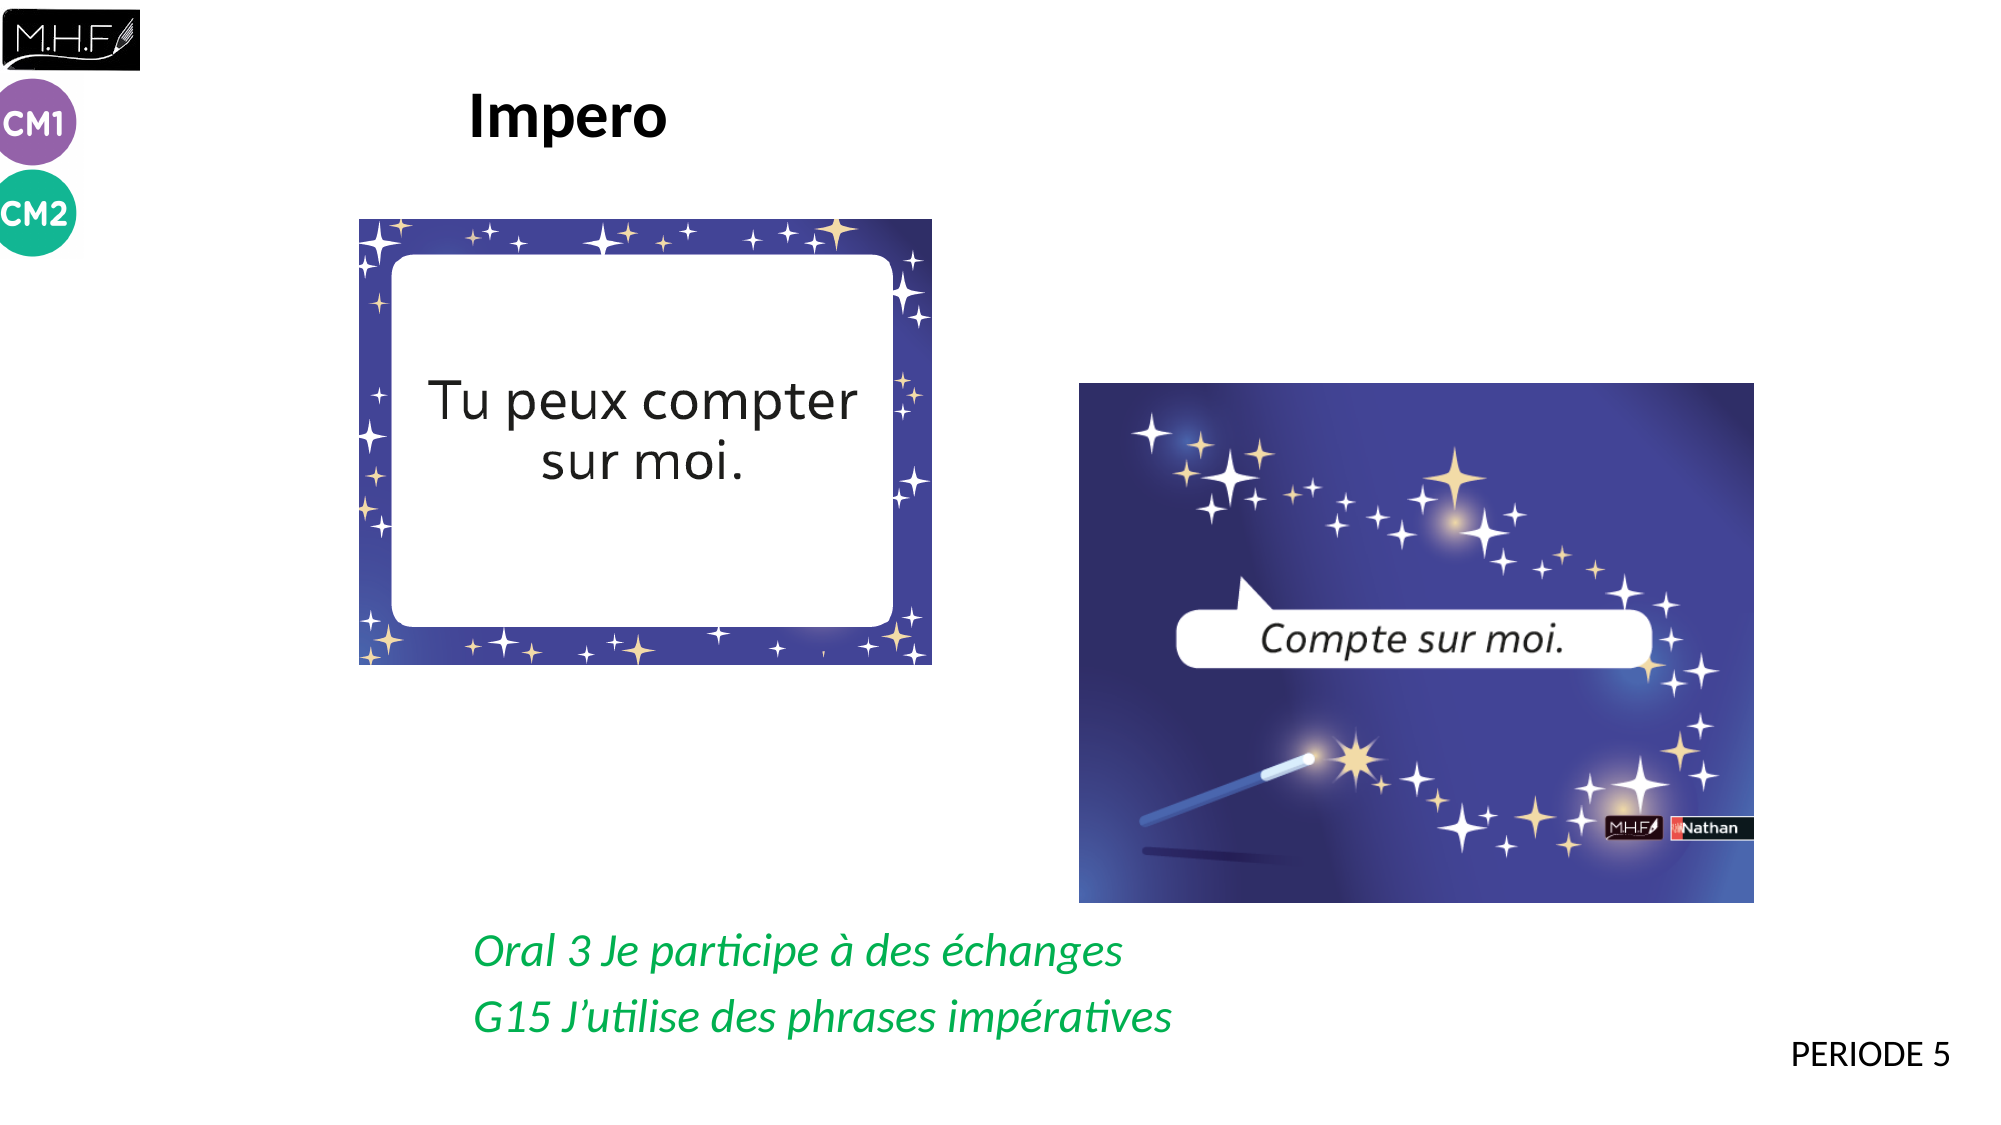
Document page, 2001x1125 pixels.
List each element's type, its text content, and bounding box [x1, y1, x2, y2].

picture [359, 219, 932, 665]
picture [1078, 383, 1754, 903]
text_box PERIODE 5 [1362, 1021, 1967, 1082]
text_box Impero [453, 42, 1129, 159]
picture [0, 7, 140, 259]
text_box Oral 3 Je participe à des échanges G15 J’utilise des phrases impératives [458, 911, 1700, 1051]
